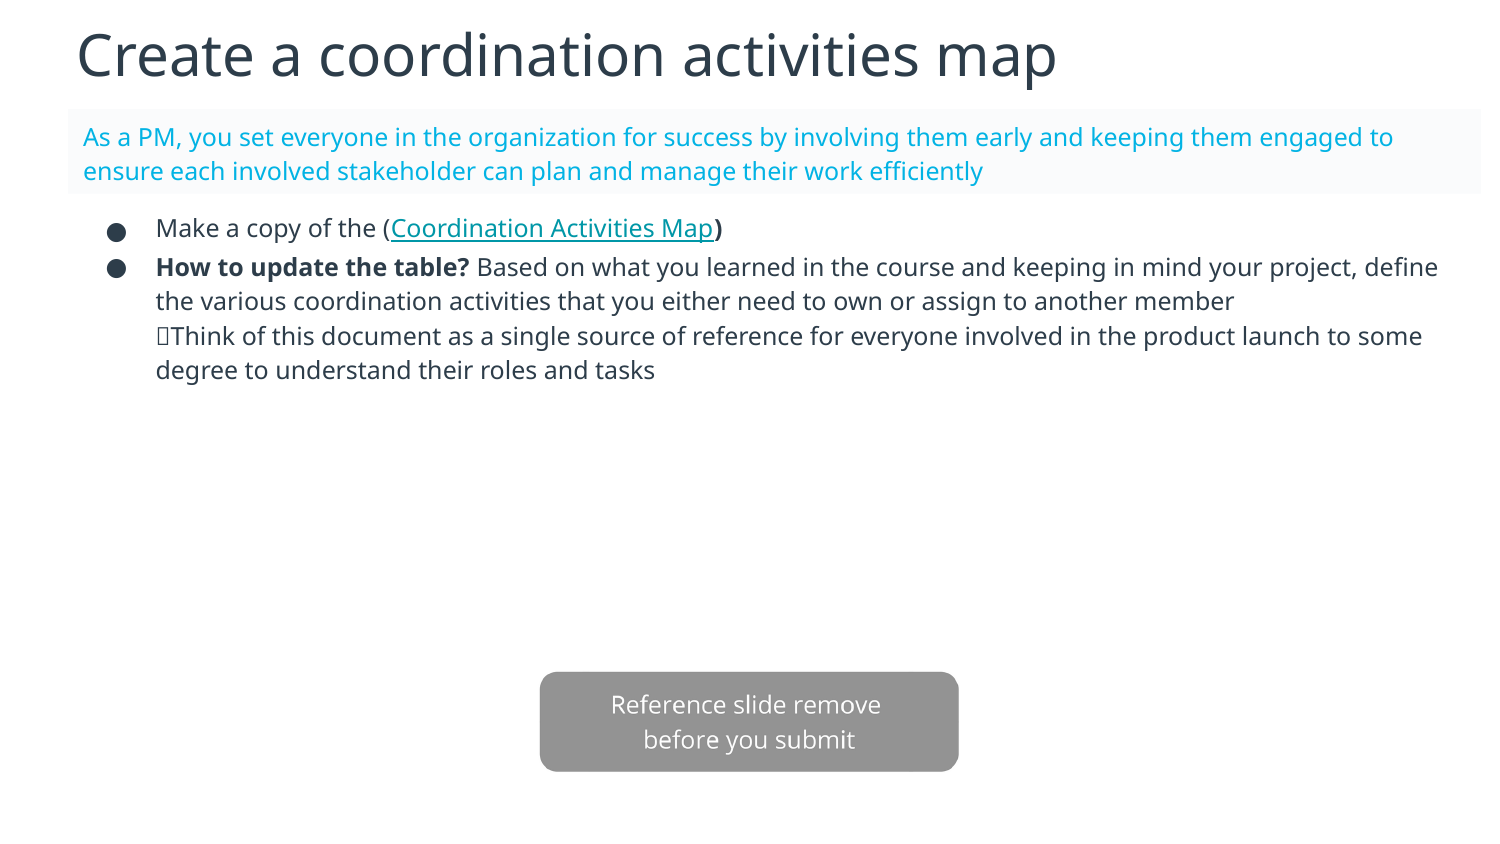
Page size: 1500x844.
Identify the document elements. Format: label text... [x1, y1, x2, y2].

picture [535, 668, 961, 775]
title Create a coordination activities map [70, 12, 1474, 109]
list Make a copy of the (Coordination Activities Map) How to update the table? Based on what you learned in the course and keeping in mind your project, define the various coordination activities that you either need to own or assign to another member 💡Think of this document as a single source of reference for everyone involved in the product launch to some degree to understand their roles and tasks [75, 201, 1463, 470]
text_box As a PM, you set everyone in the organization for success by involving them early and keeping them engaged to ensure each involved stakeholder can plan and manage their work efficiently [68, 109, 1481, 194]
